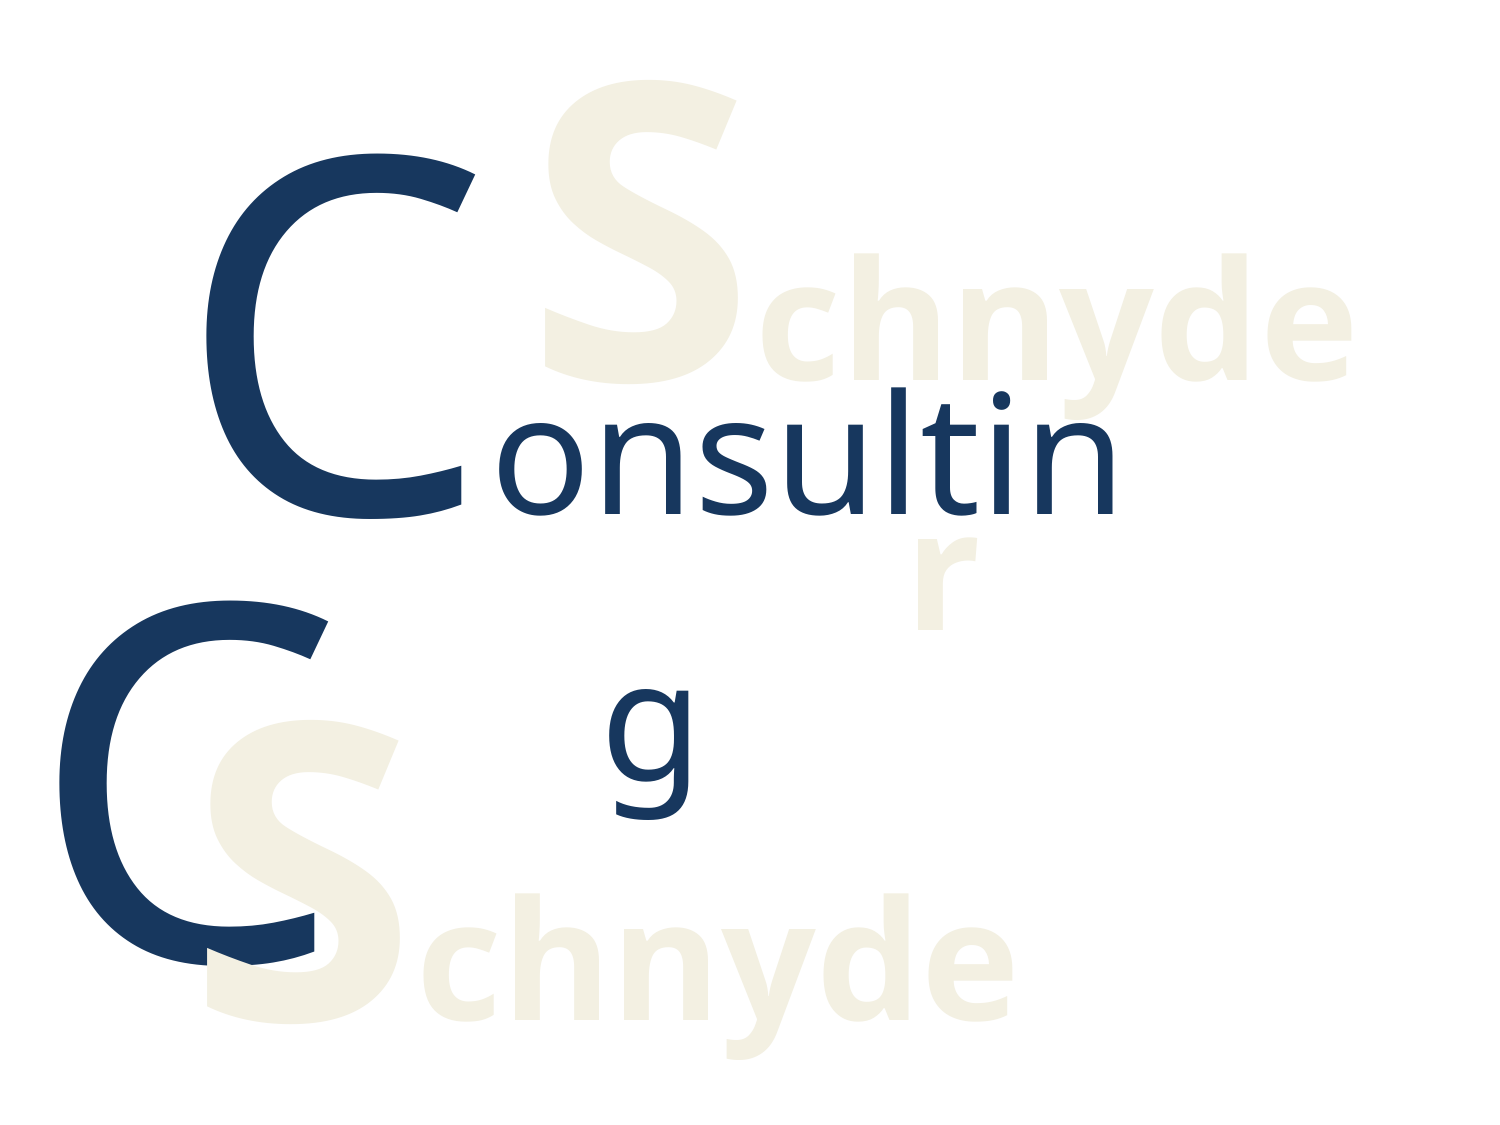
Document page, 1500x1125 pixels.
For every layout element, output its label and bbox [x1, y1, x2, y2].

text_box [151, 0, 1397, 679]
text_box [0, 455, 1058, 1125]
